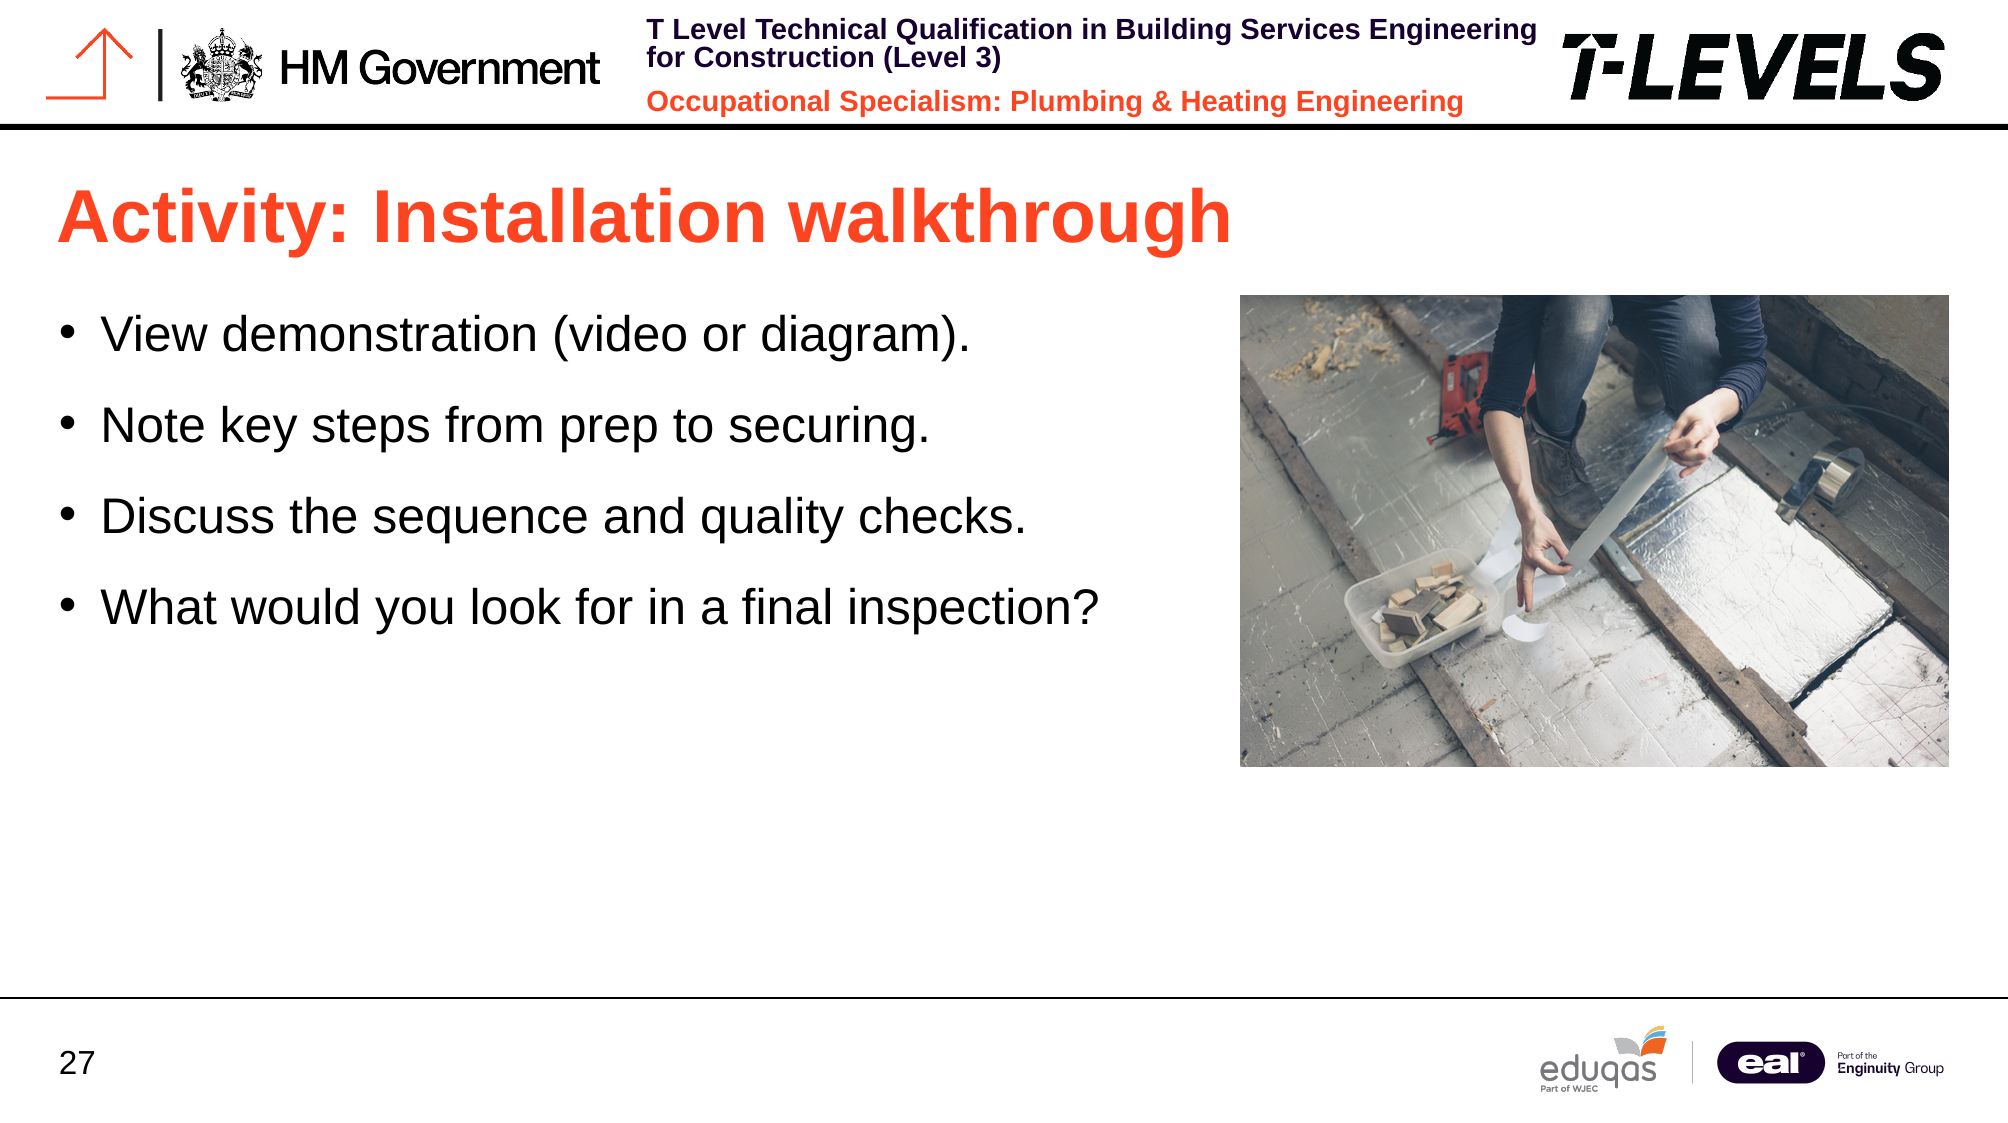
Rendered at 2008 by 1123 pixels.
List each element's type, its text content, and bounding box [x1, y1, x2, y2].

list View demonstration (video or diagram). Note key steps from prep to securing. Discuss the sequence and quality checks. What would you look for in a final inspection? [59, 295, 1933, 950]
picture [158, 28, 600, 102]
picture [1535, 1021, 1949, 1097]
picture [1239, 295, 1949, 768]
picture [41, 27, 139, 100]
title Activity: Installation walkthrough [41, 111, 1949, 314]
picture [1543, 25, 1964, 108]
